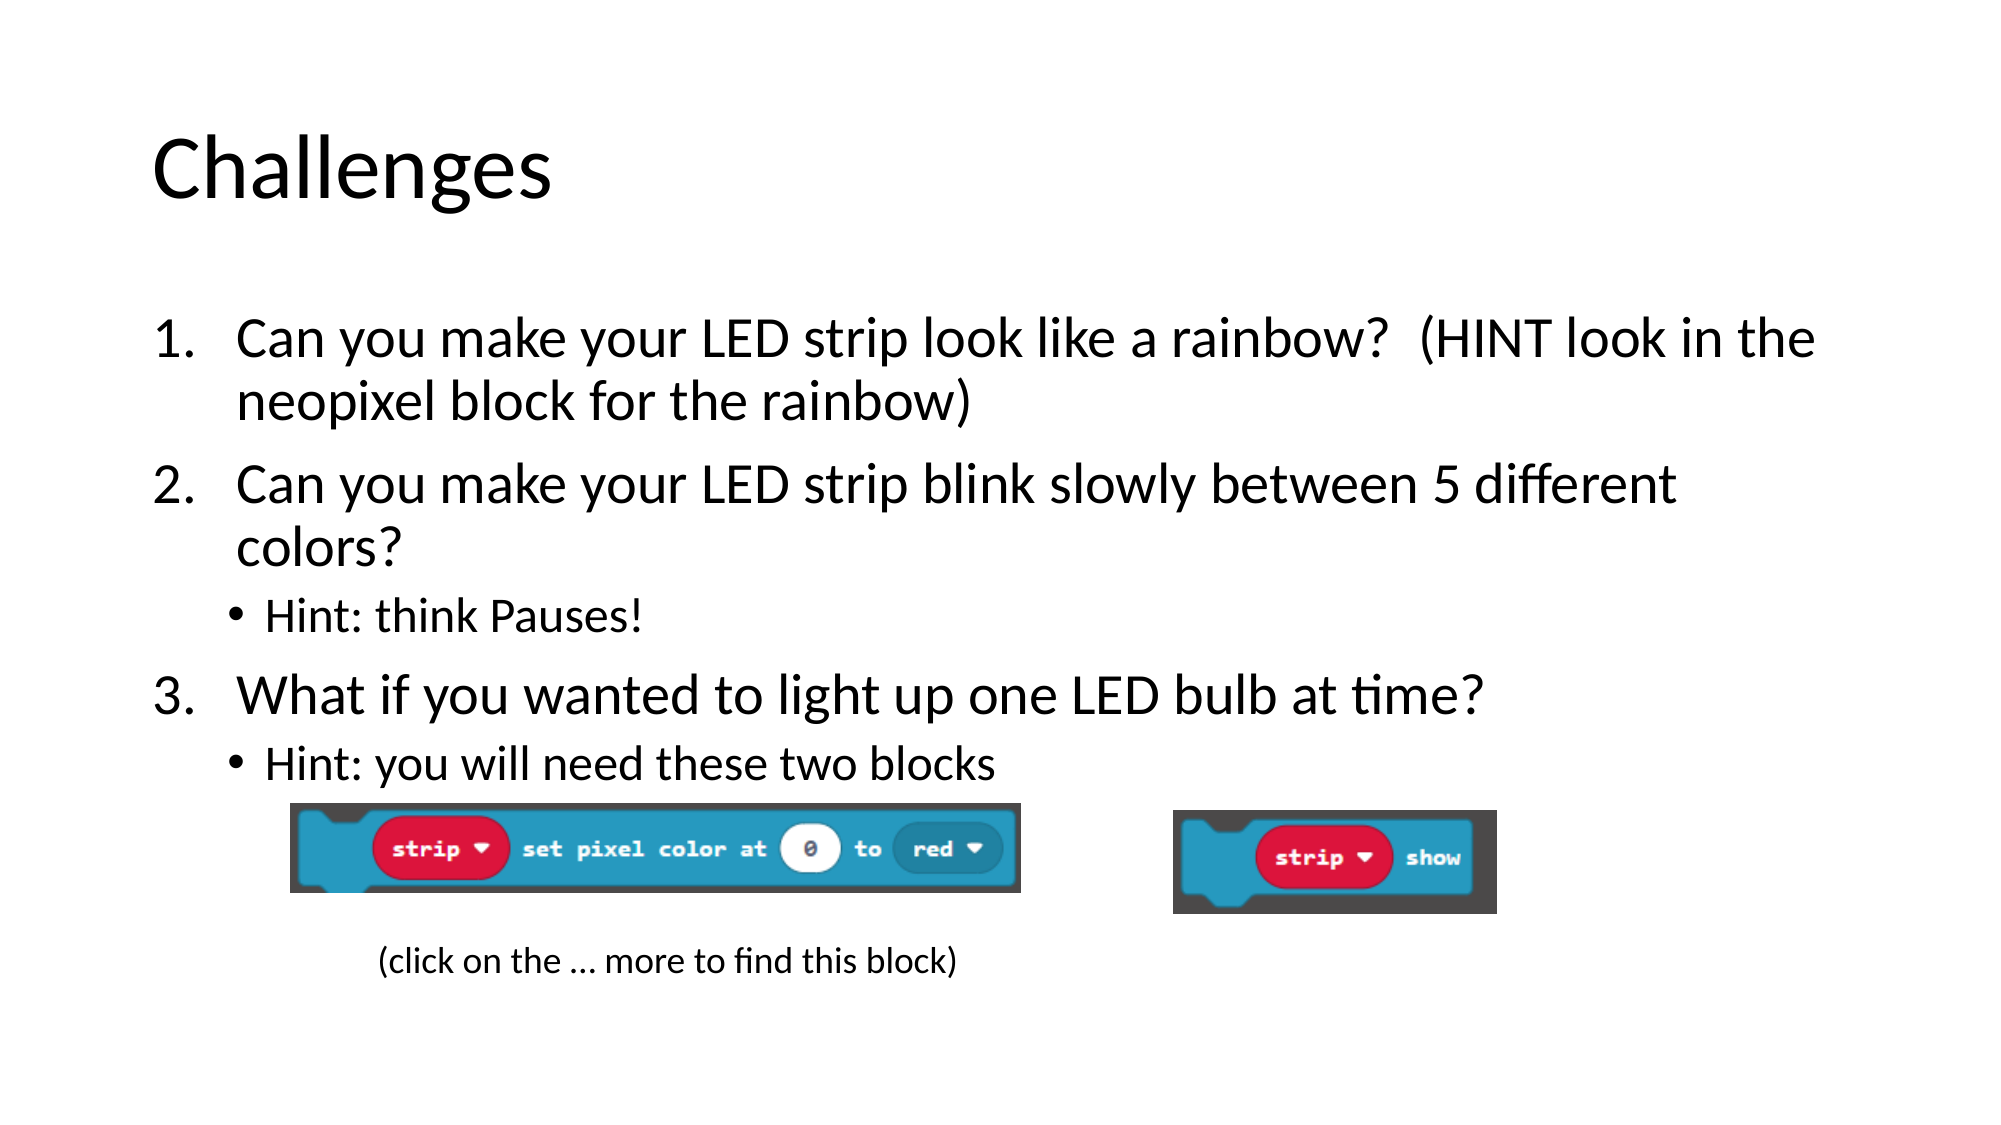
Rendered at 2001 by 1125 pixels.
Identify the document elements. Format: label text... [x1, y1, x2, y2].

list Can you make your LED strip look like a rainbow? (HINT look in the neopixel block for the rainbow) Can you make your LED strip blink slowly between 5 different colors? Hint: think Pauses! What if you wanted to light up one LED bulb at time? Hint: you will need these two blocks (click on the … more to find this block) [137, 299, 1863, 1014]
title Challenges [137, 59, 1863, 278]
picture [290, 803, 1021, 894]
picture [1173, 810, 1497, 915]
